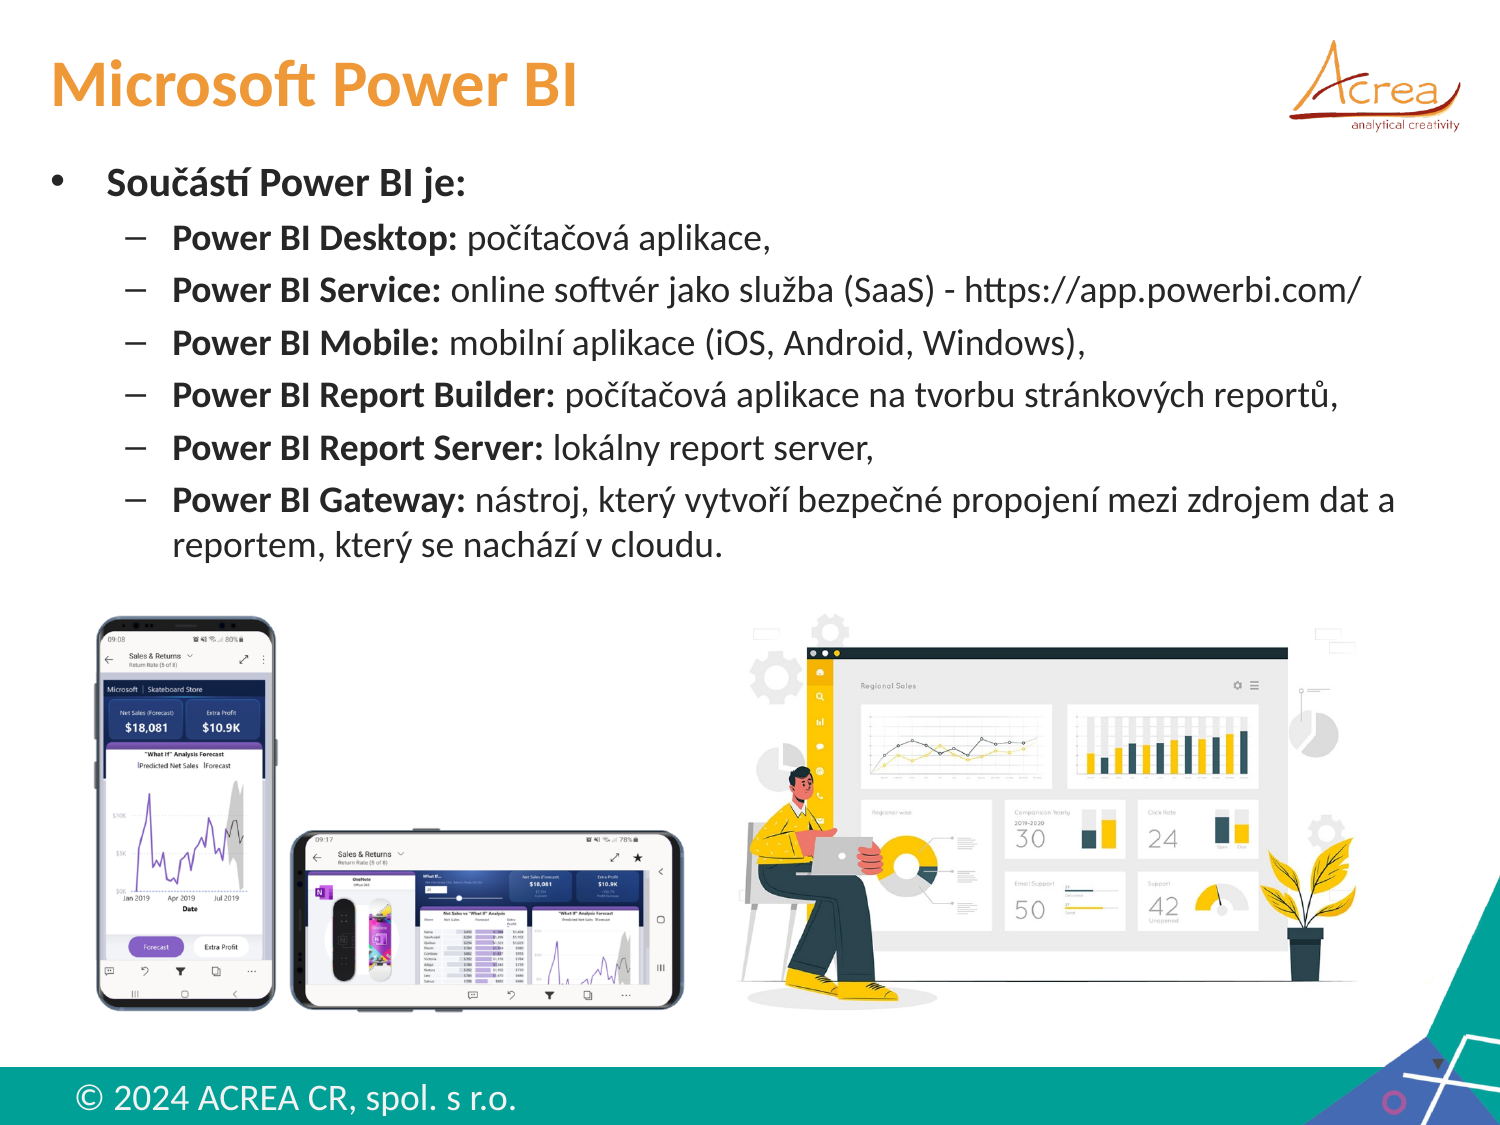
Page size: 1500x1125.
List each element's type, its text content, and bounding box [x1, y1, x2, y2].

list Součástí Power BI je: Power BI Desktop: počítačová aplikace, Power BI Service: online softvér jako služba (SaaS) - https://app.powerbi.com/ Power BI Mobile: mobilní aplikace (iOS, Android, Windows), Power BI Report Builder: počítačová aplikace na tvorbu stránkových reportů, Power BI Report Server: lokálny report server, Power BI Gateway: nástroj, který vytvoří bezpečné propojení mezi zdrojem dat a reportem, který se nachází v cloudu. [35, 147, 1453, 1010]
picture [689, 575, 1500, 1125]
title Microsoft Power BI [35, 35, 1276, 124]
picture [90, 613, 686, 1014]
picture [1249, 10, 1500, 161]
